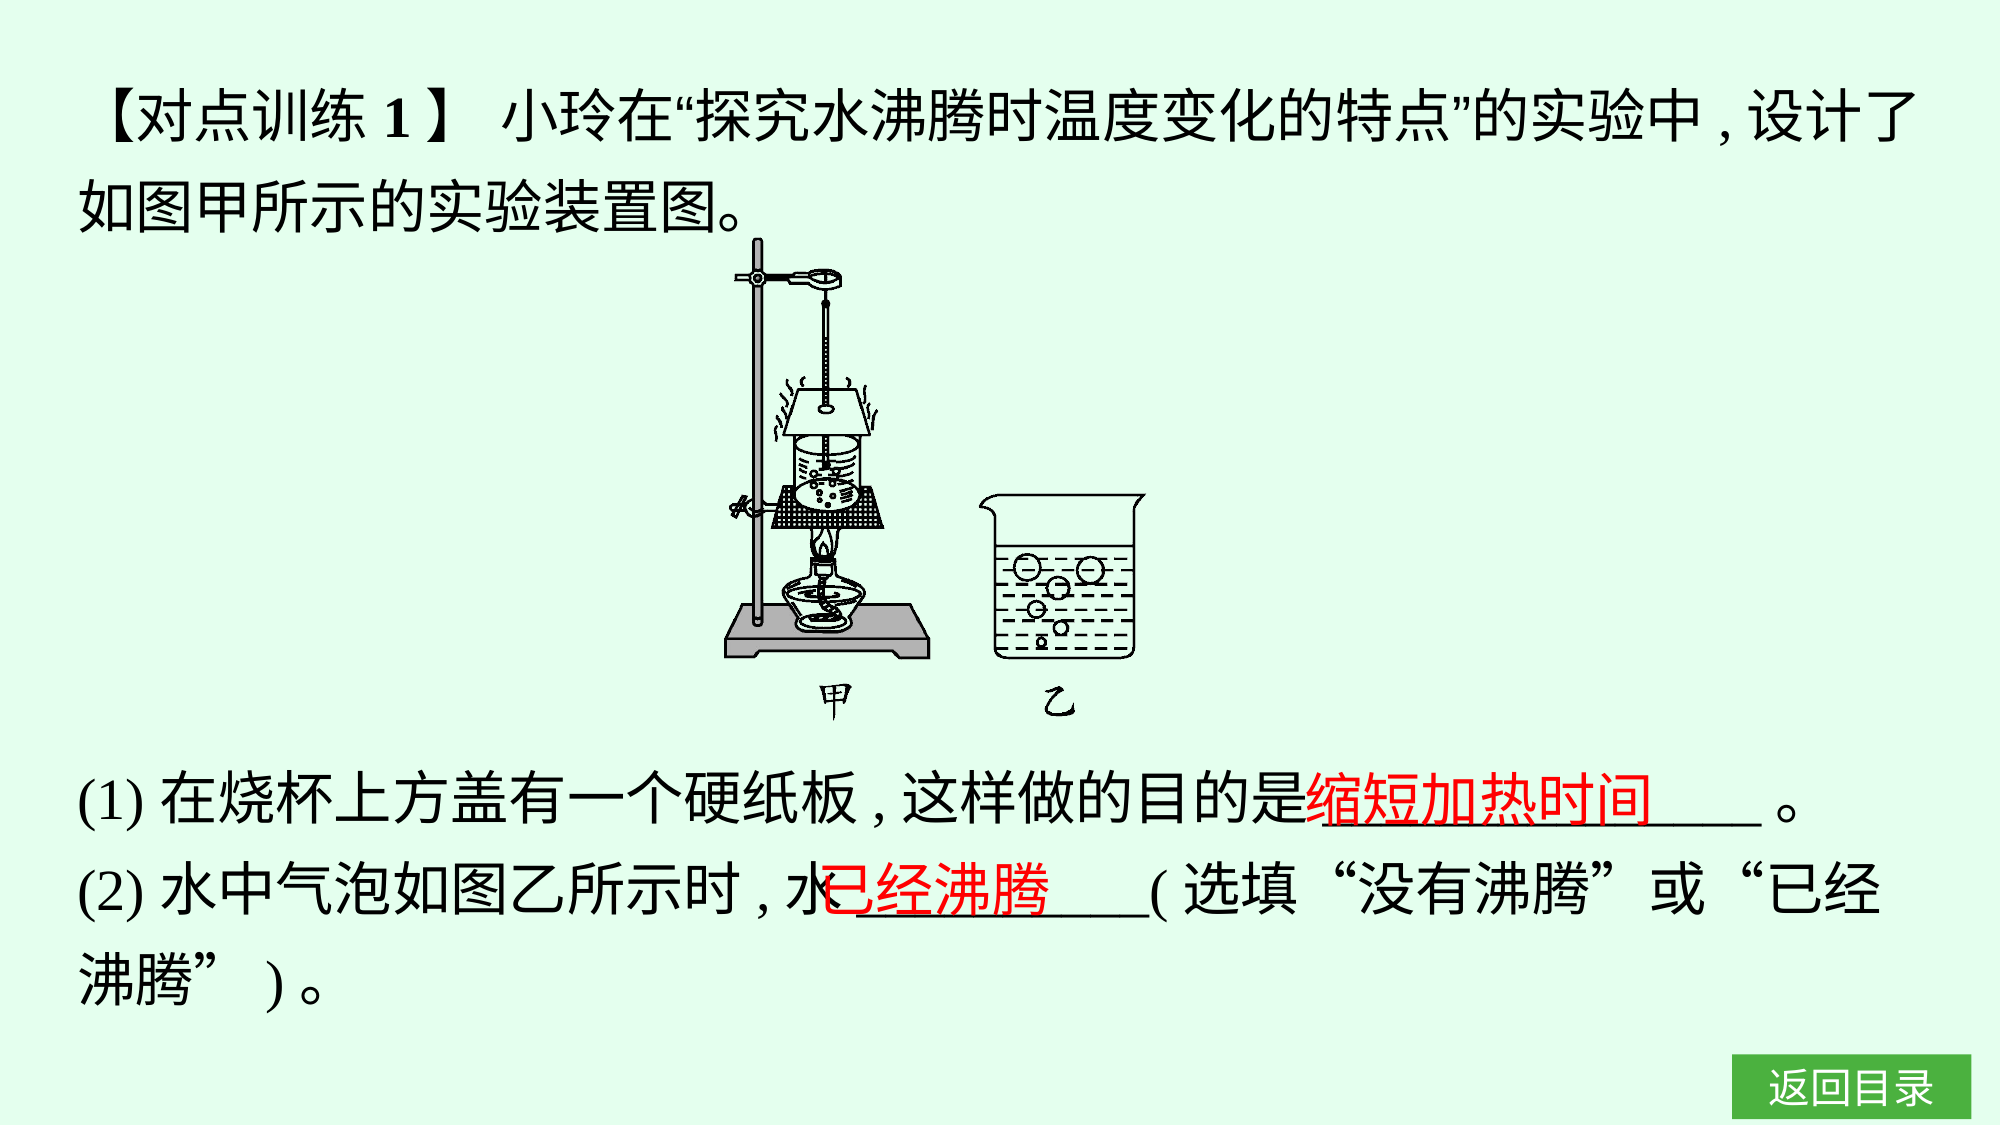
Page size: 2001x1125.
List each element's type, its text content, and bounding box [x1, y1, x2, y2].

text_box (1)在烧杯上方盖有一个硬纸板,这样做的目的是_______________。 (2)水中气泡如图乙所示时,水__________(选填“没有沸腾”或“已经沸腾”)。 [62, 732, 1938, 1021]
text_box 【对点训练1】 小玲在“探究水沸腾时温度变化的特点”的实验中,设计了如图甲所示的实验装置图。 [62, 50, 1938, 248]
picture [722, 236, 1149, 724]
text_box 已经沸腾 [802, 824, 1079, 931]
text_box 缩短加热时间 [1289, 734, 1682, 841]
